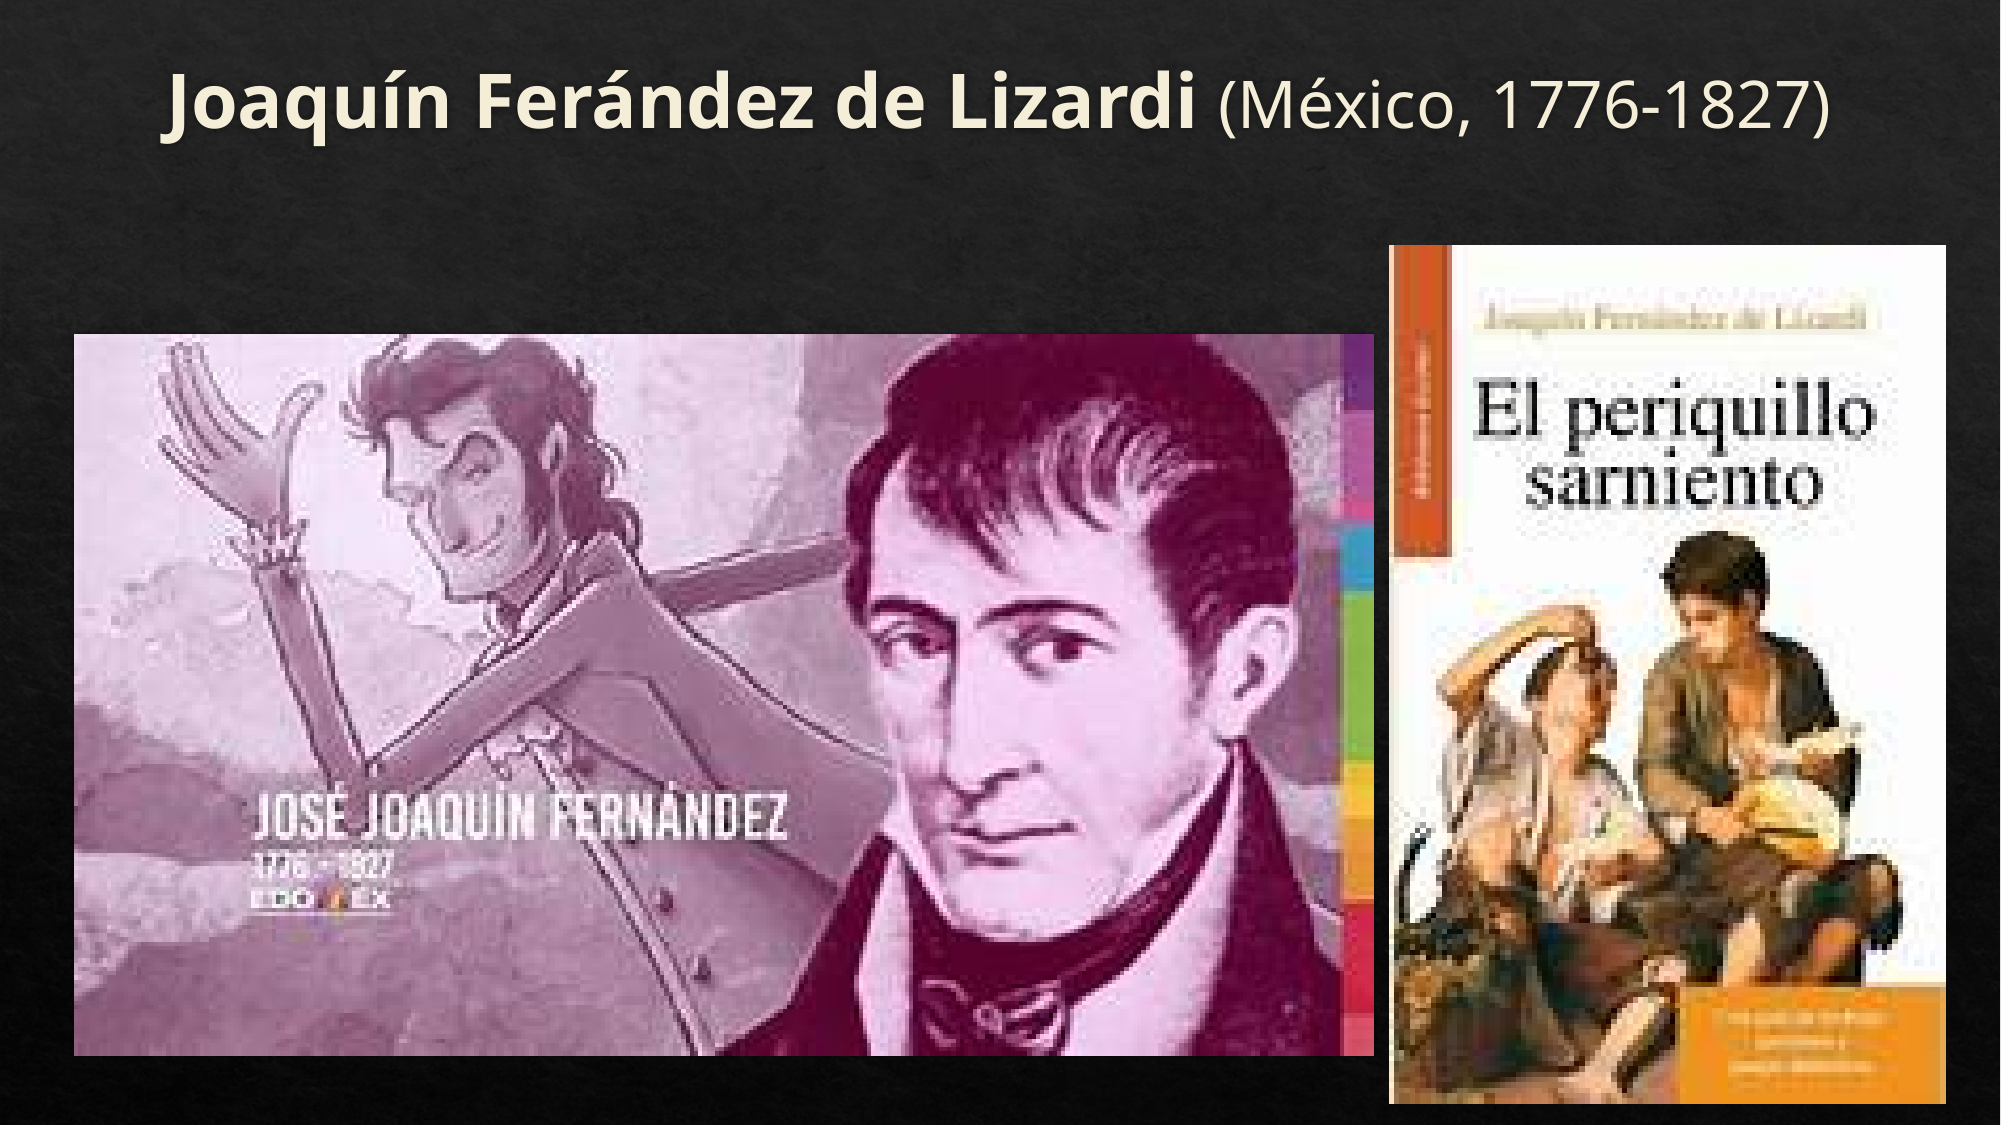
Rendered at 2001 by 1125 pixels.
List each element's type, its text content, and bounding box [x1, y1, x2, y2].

title Joaquín Ferández de Lizardi (México, 1776-1827) [149, 21, 1849, 188]
picture [1389, 245, 1946, 1104]
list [73, 334, 1375, 1057]
